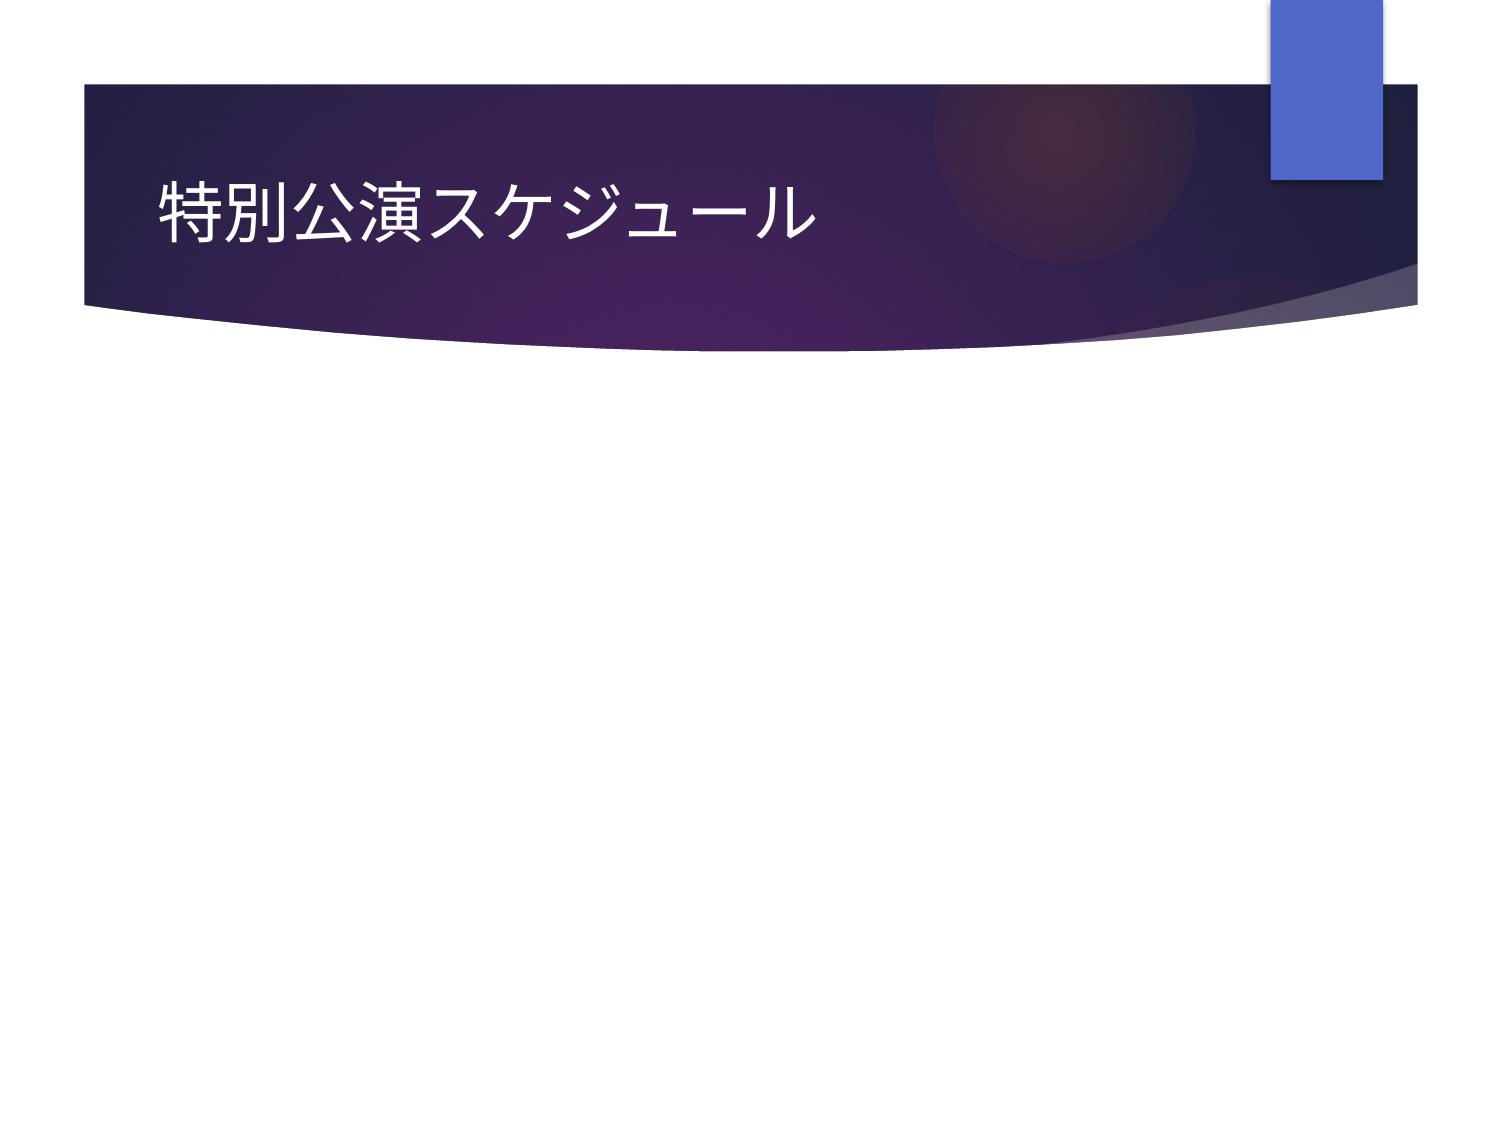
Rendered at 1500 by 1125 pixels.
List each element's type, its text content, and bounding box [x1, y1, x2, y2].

title 特別公演スケジュール [142, 152, 1183, 269]
